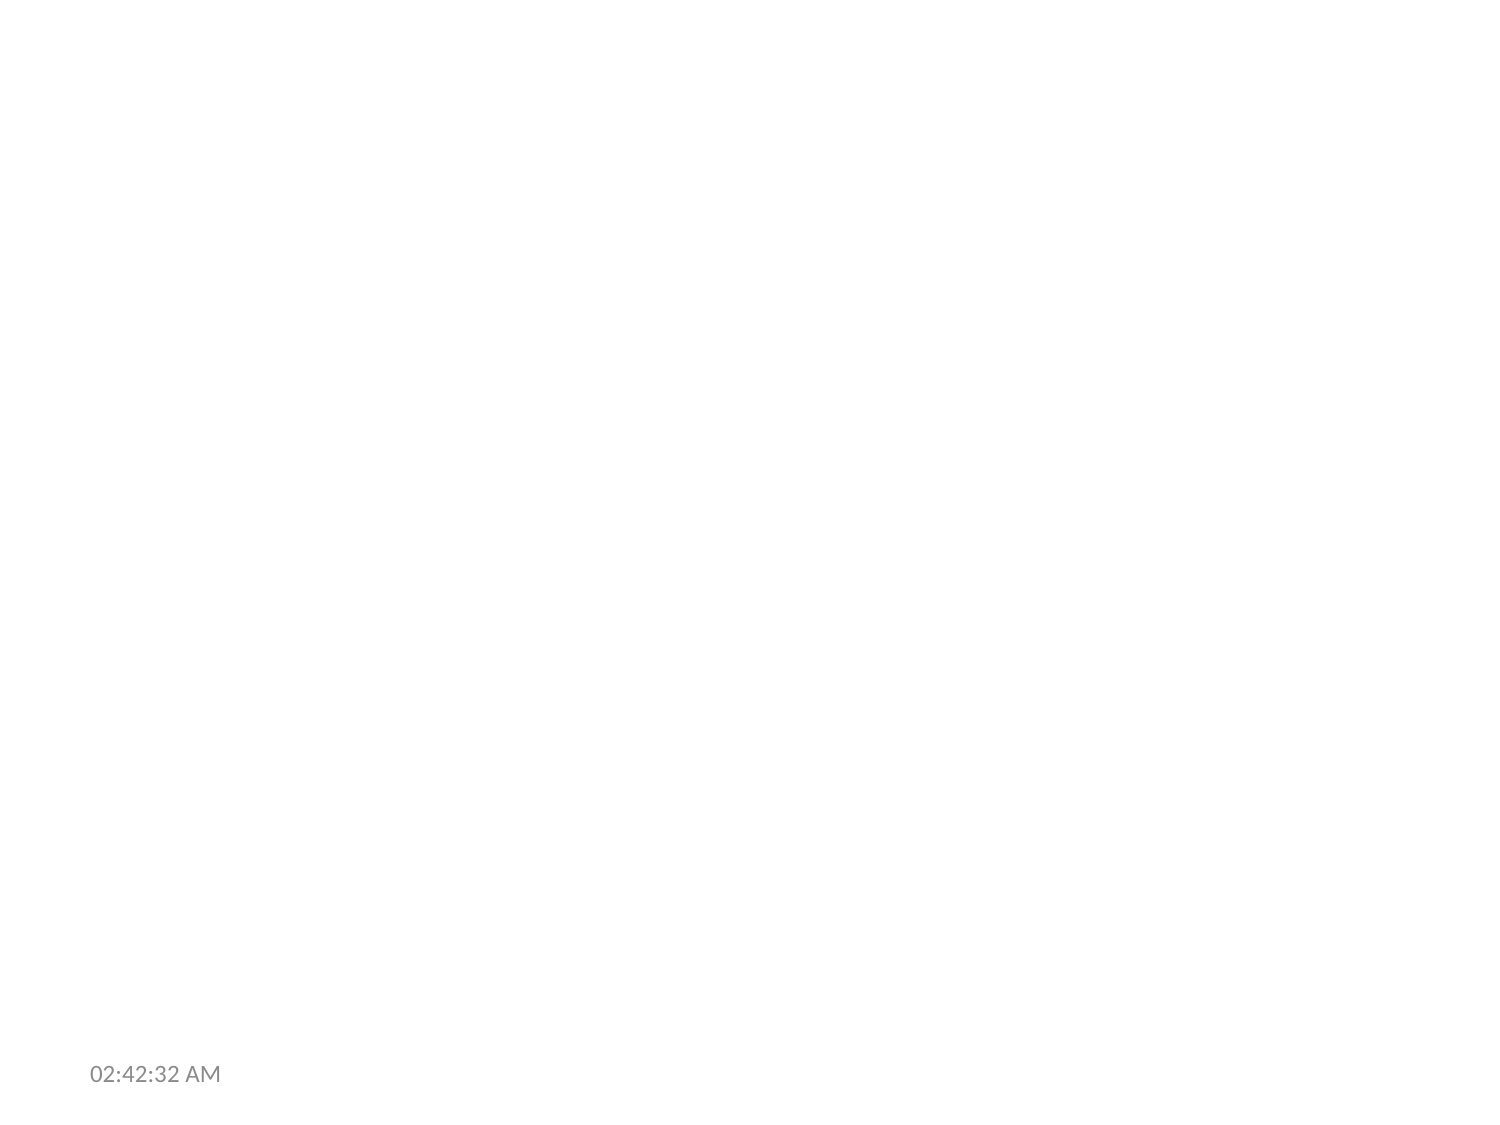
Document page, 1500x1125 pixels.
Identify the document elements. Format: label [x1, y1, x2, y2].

slide_number [75, 1042, 425, 1103]
